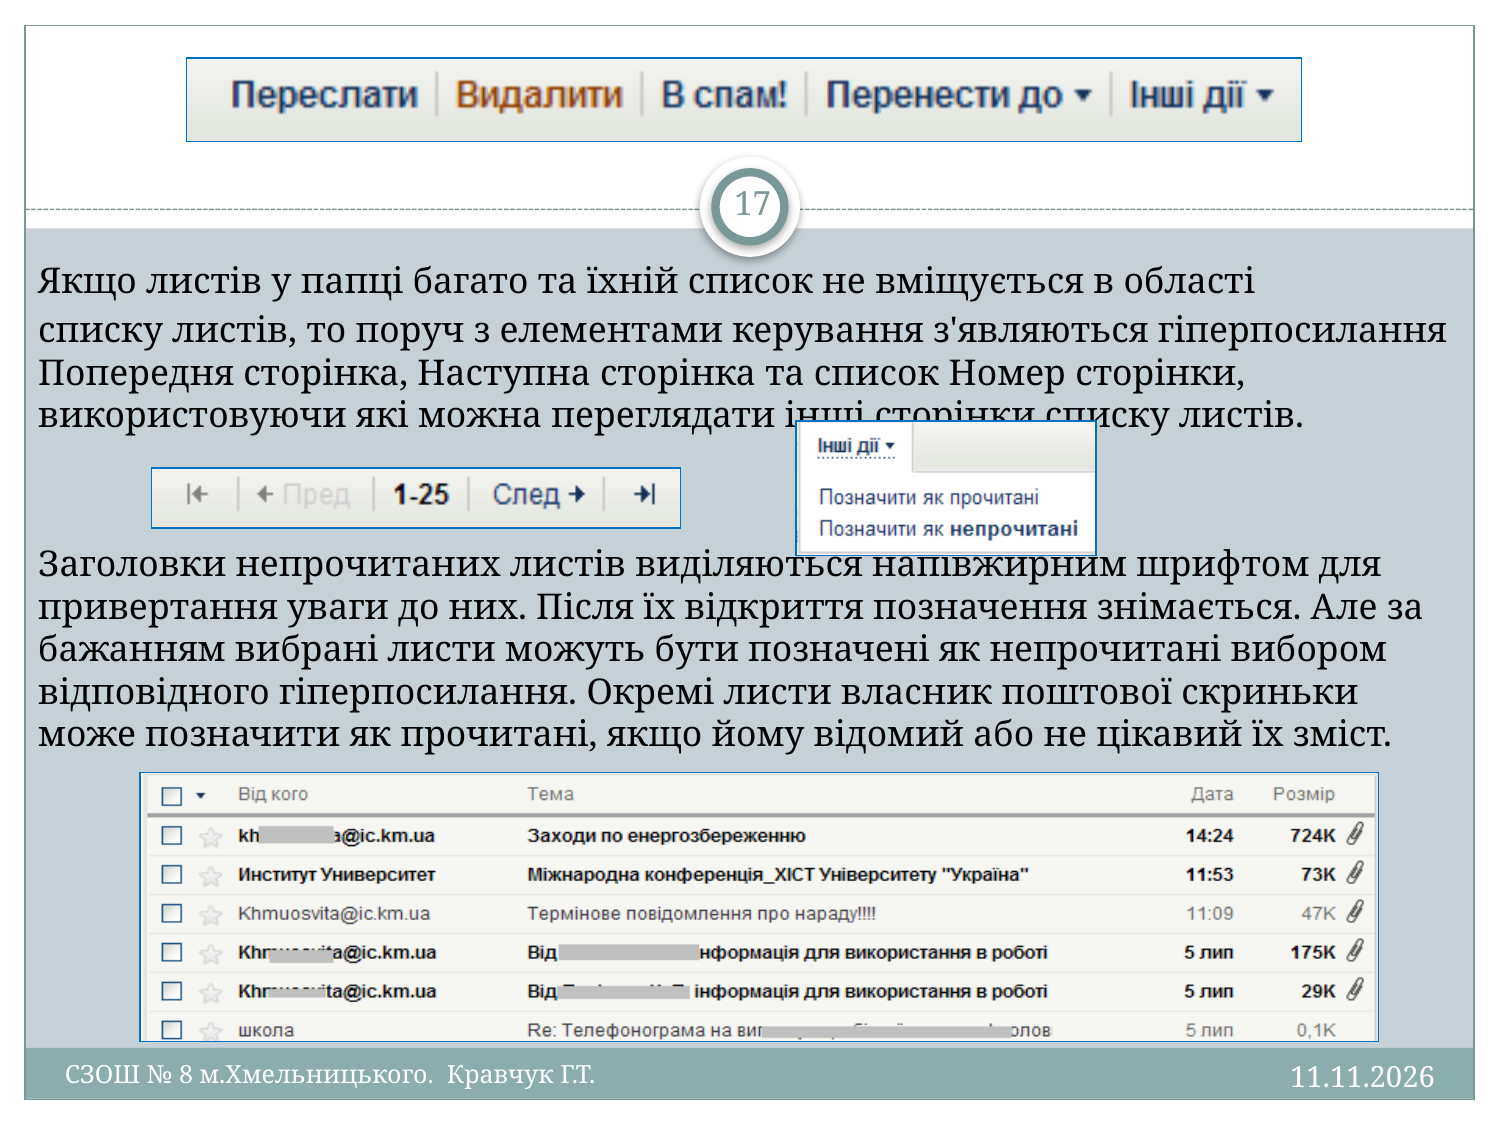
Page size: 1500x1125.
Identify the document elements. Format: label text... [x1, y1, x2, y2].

slide_number 17 [715, 168, 791, 241]
picture [187, 58, 1301, 141]
picture [796, 421, 1096, 555]
list Якщо листів у папці багато та їхній список не вміщується в області списку листів, то поруч з елементами керування з'являються гіперпосилання Попередня сторінка, Наступна сторінка та список Номер сторінки, використовуючи які можна переглядати інші сторінки списку листів. Заголовки непрочитаних листів виділяються напівжирним шрифтом для привертання уваги до них. Після їх відкриття позначення знімається. Але за бажанням вибрані листи можуть бути позначені як непрочитані вибором відповідного гіперпосилання. Окремі листи власник поштової скриньки може позначити як прочитані, якщо йому відомий або не цікавий їх зміст. [23, 250, 1477, 774]
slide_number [950, 1050, 1450, 1111]
footer СЗОШ № 8 м.Хмельницького. Кравчук Г.Т. [50, 1051, 638, 1112]
picture [140, 773, 1379, 1041]
picture [152, 468, 680, 528]
